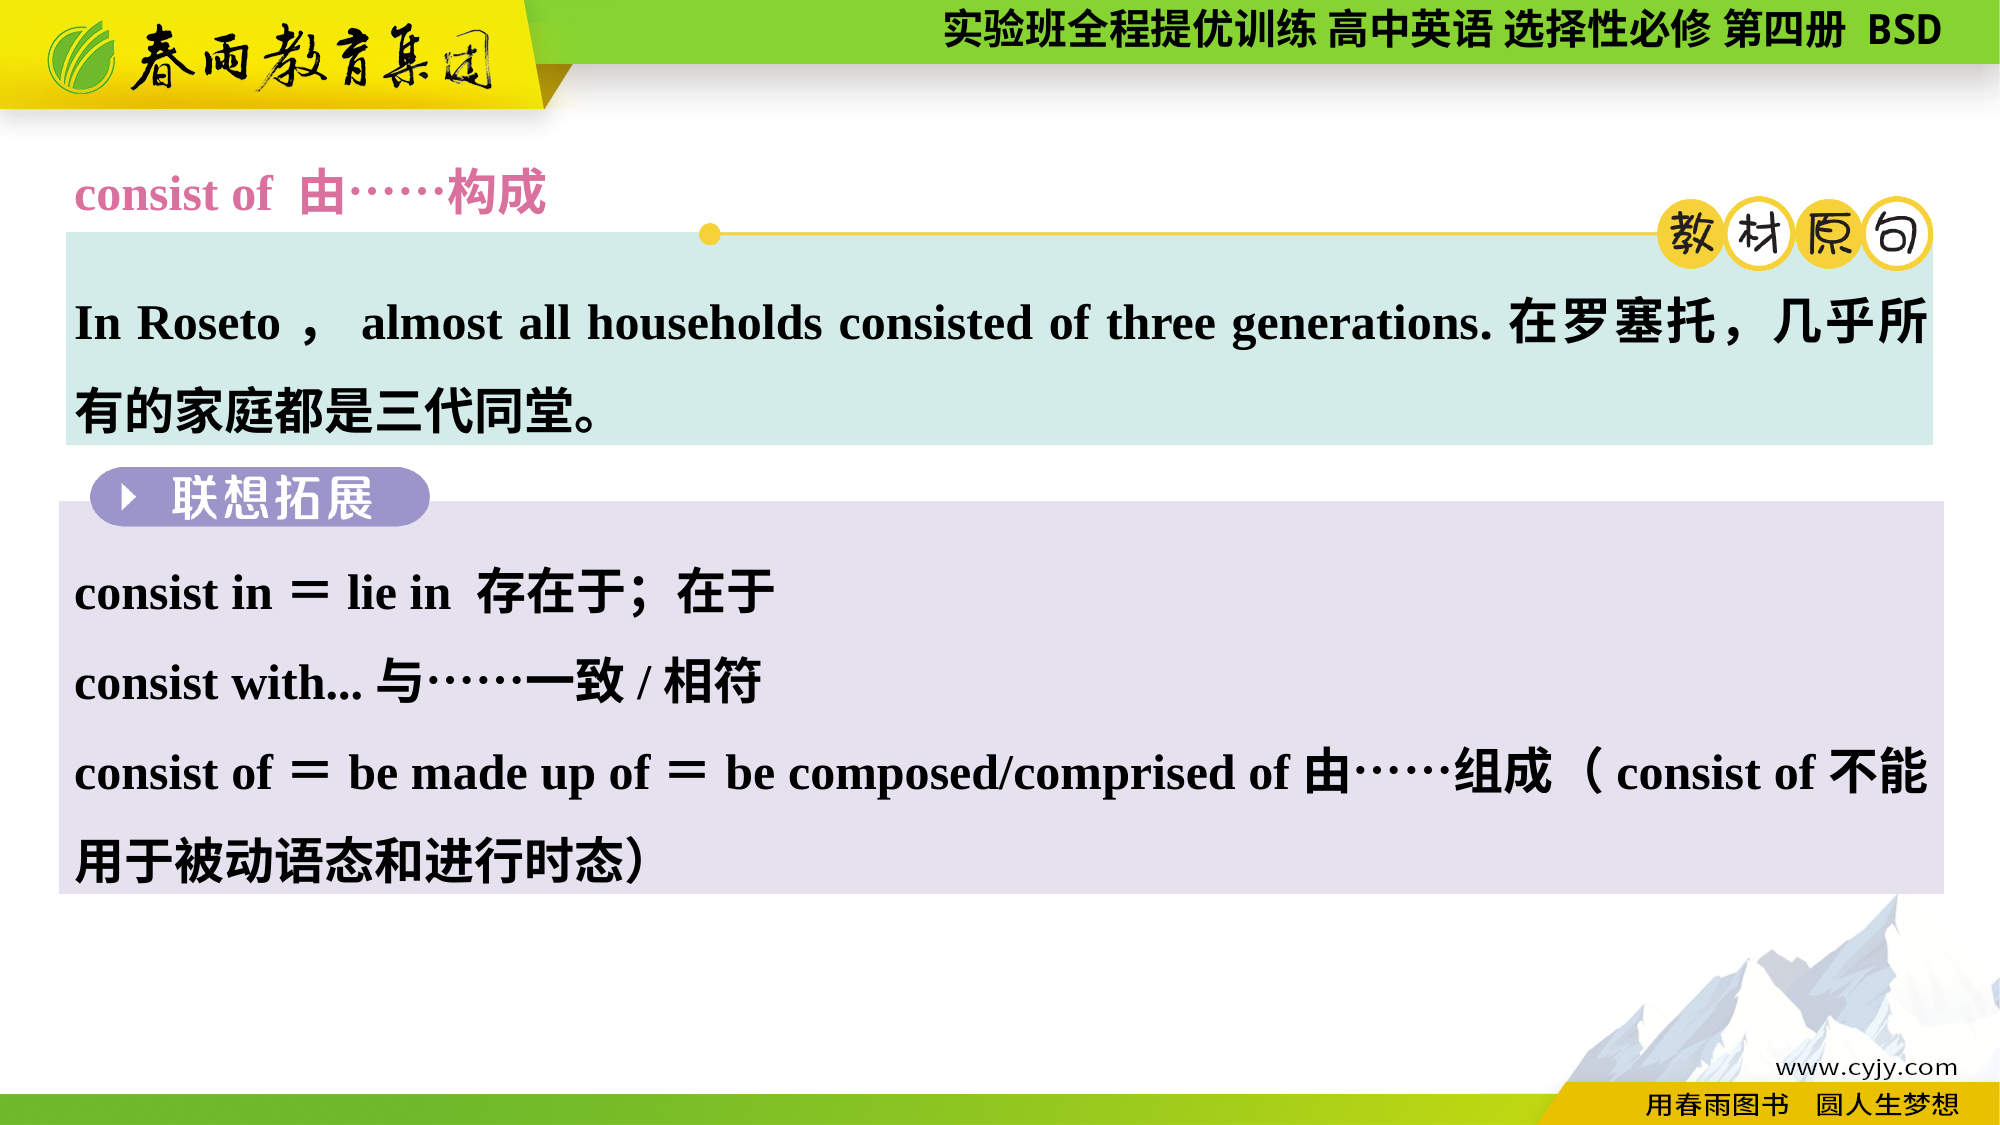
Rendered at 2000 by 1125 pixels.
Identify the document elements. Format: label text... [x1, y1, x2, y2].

list consist of 由……构成 In Roseto，almost all households consisted of three generations.在罗塞托，几乎所有的家庭都是三代同堂。 consist in＝lie in 存在于；在于 consist with...与……一致/相符 consist of＝be made up of＝be composed/comprised of由……组成（consist of不能用于被动语态和进行时态） [59, 122, 1944, 501]
picture [0, 0, 2000, 1125]
